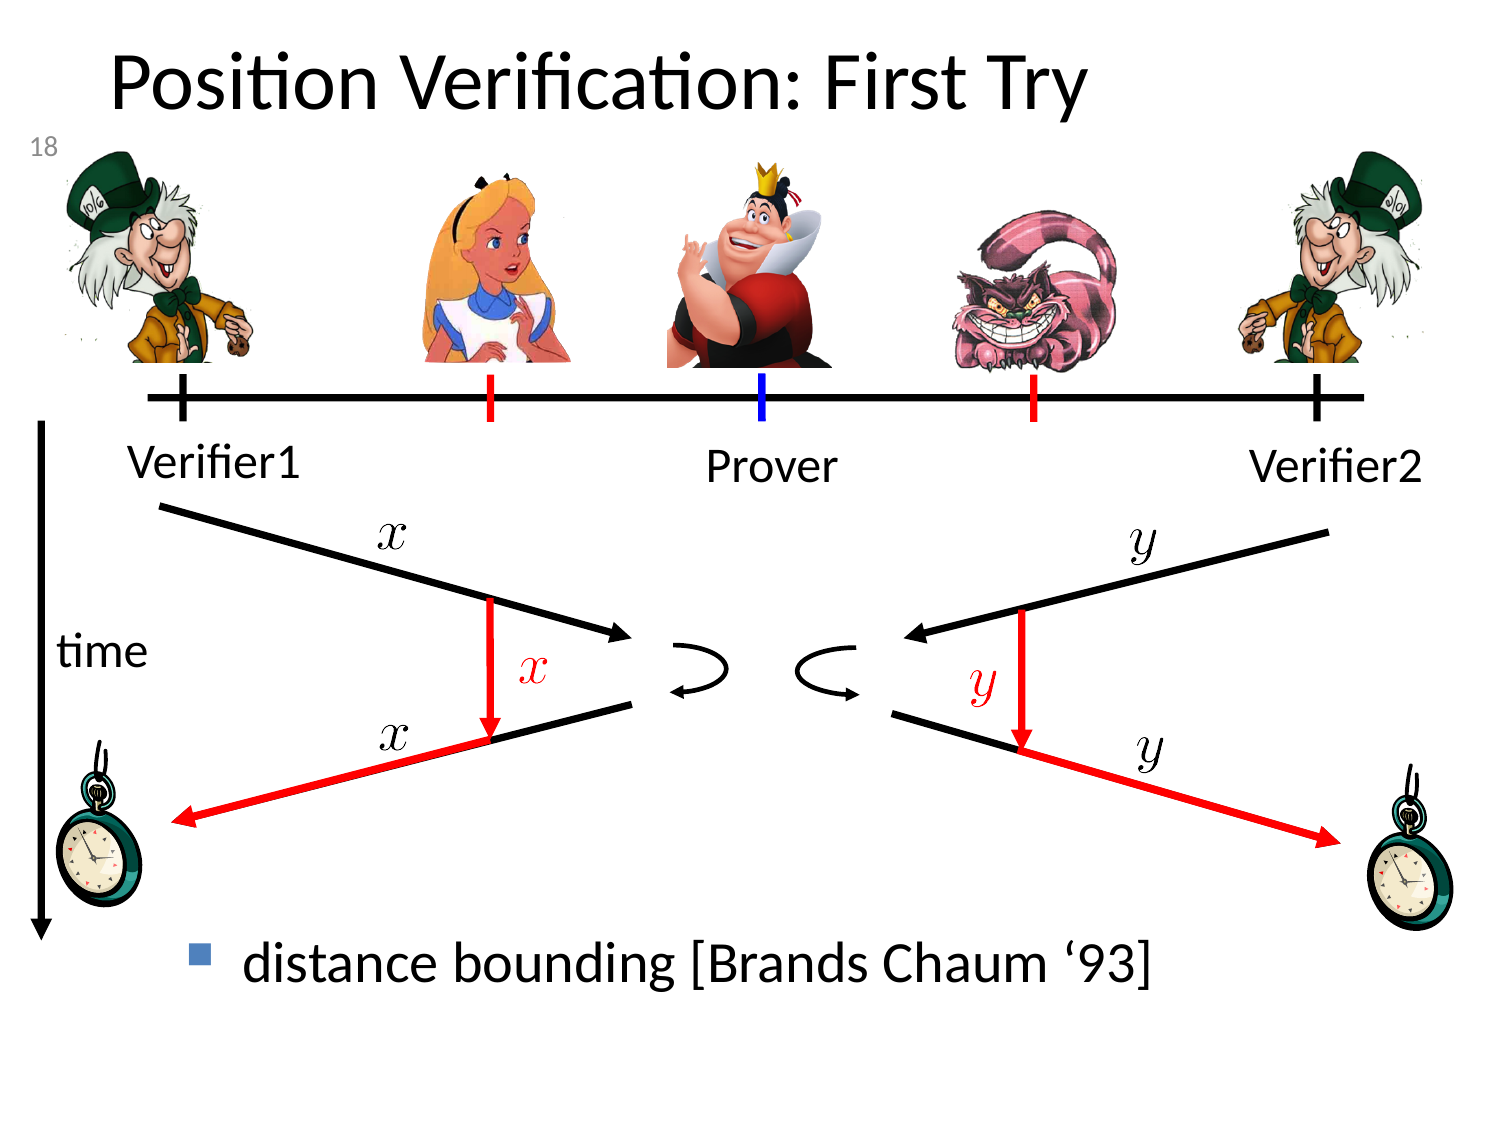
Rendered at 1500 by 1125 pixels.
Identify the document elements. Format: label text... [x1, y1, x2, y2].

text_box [422, 172, 571, 423]
title Position Verification: First Try [94, 19, 1471, 160]
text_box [967, 609, 1022, 752]
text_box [489, 597, 554, 740]
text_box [950, 209, 1117, 423]
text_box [40, 420, 172, 941]
text_box [669, 644, 728, 699]
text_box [177, 505, 633, 639]
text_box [177, 704, 633, 823]
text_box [666, 157, 916, 502]
text_box [796, 646, 860, 701]
picture [1363, 763, 1459, 933]
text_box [64, 149, 337, 497]
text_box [891, 713, 1341, 844]
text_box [903, 526, 1330, 639]
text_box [1233, 149, 1459, 502]
picture [52, 739, 148, 910]
text_box distance bounding [Brands Chaum ‘93] [171, 916, 1282, 1024]
